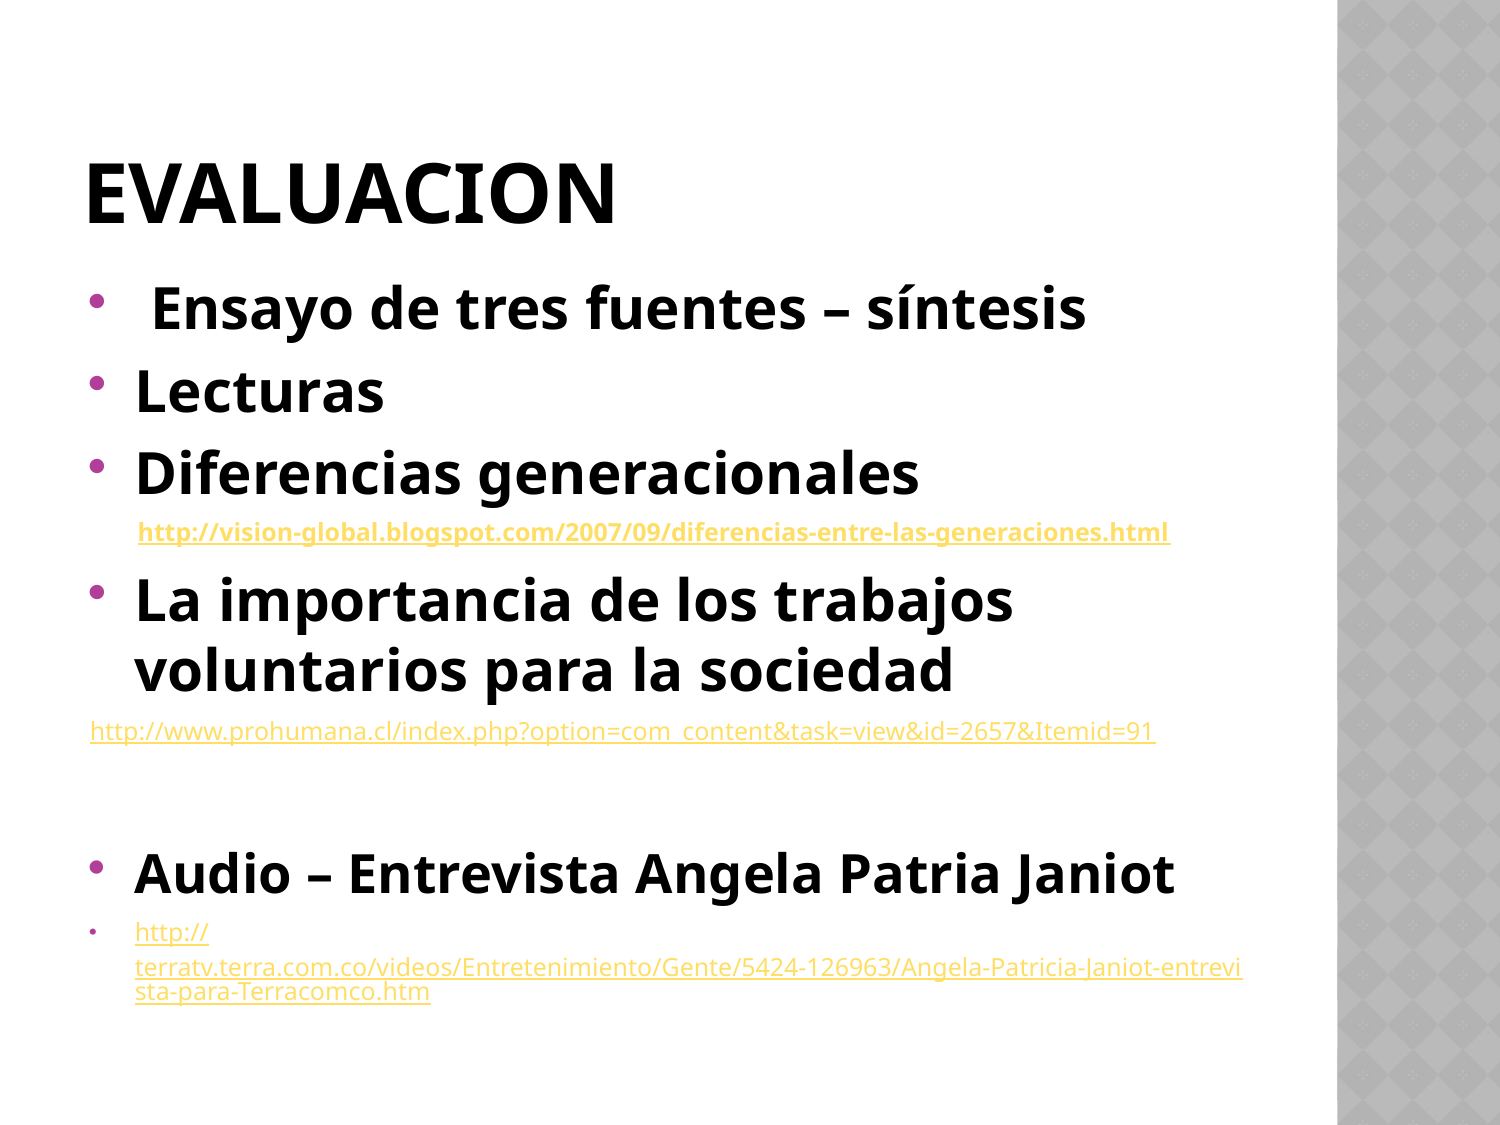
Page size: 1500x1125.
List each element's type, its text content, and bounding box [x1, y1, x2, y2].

title Evaluacion [75, 52, 1263, 240]
list Ensayo de tres fuentes – síntesis Lecturas Diferencias generacionales http://vision-global.blogspot.com/2007/09/diferencias-entre-las-generaciones.html La importancia de los trabajos voluntarios para la sociedad http://www.prohumana.cl/index.php?option=com_content&task=view&id=2657&Itemid=91 Audio – Entrevista Angela Patria Janiot http://terratv.terra.com.co/videos/Entretenimiento/Gente/5424-126963/Angela-Patricia-Janiot-entrevista-para-Terracomco.htm [75, 264, 1263, 1059]
